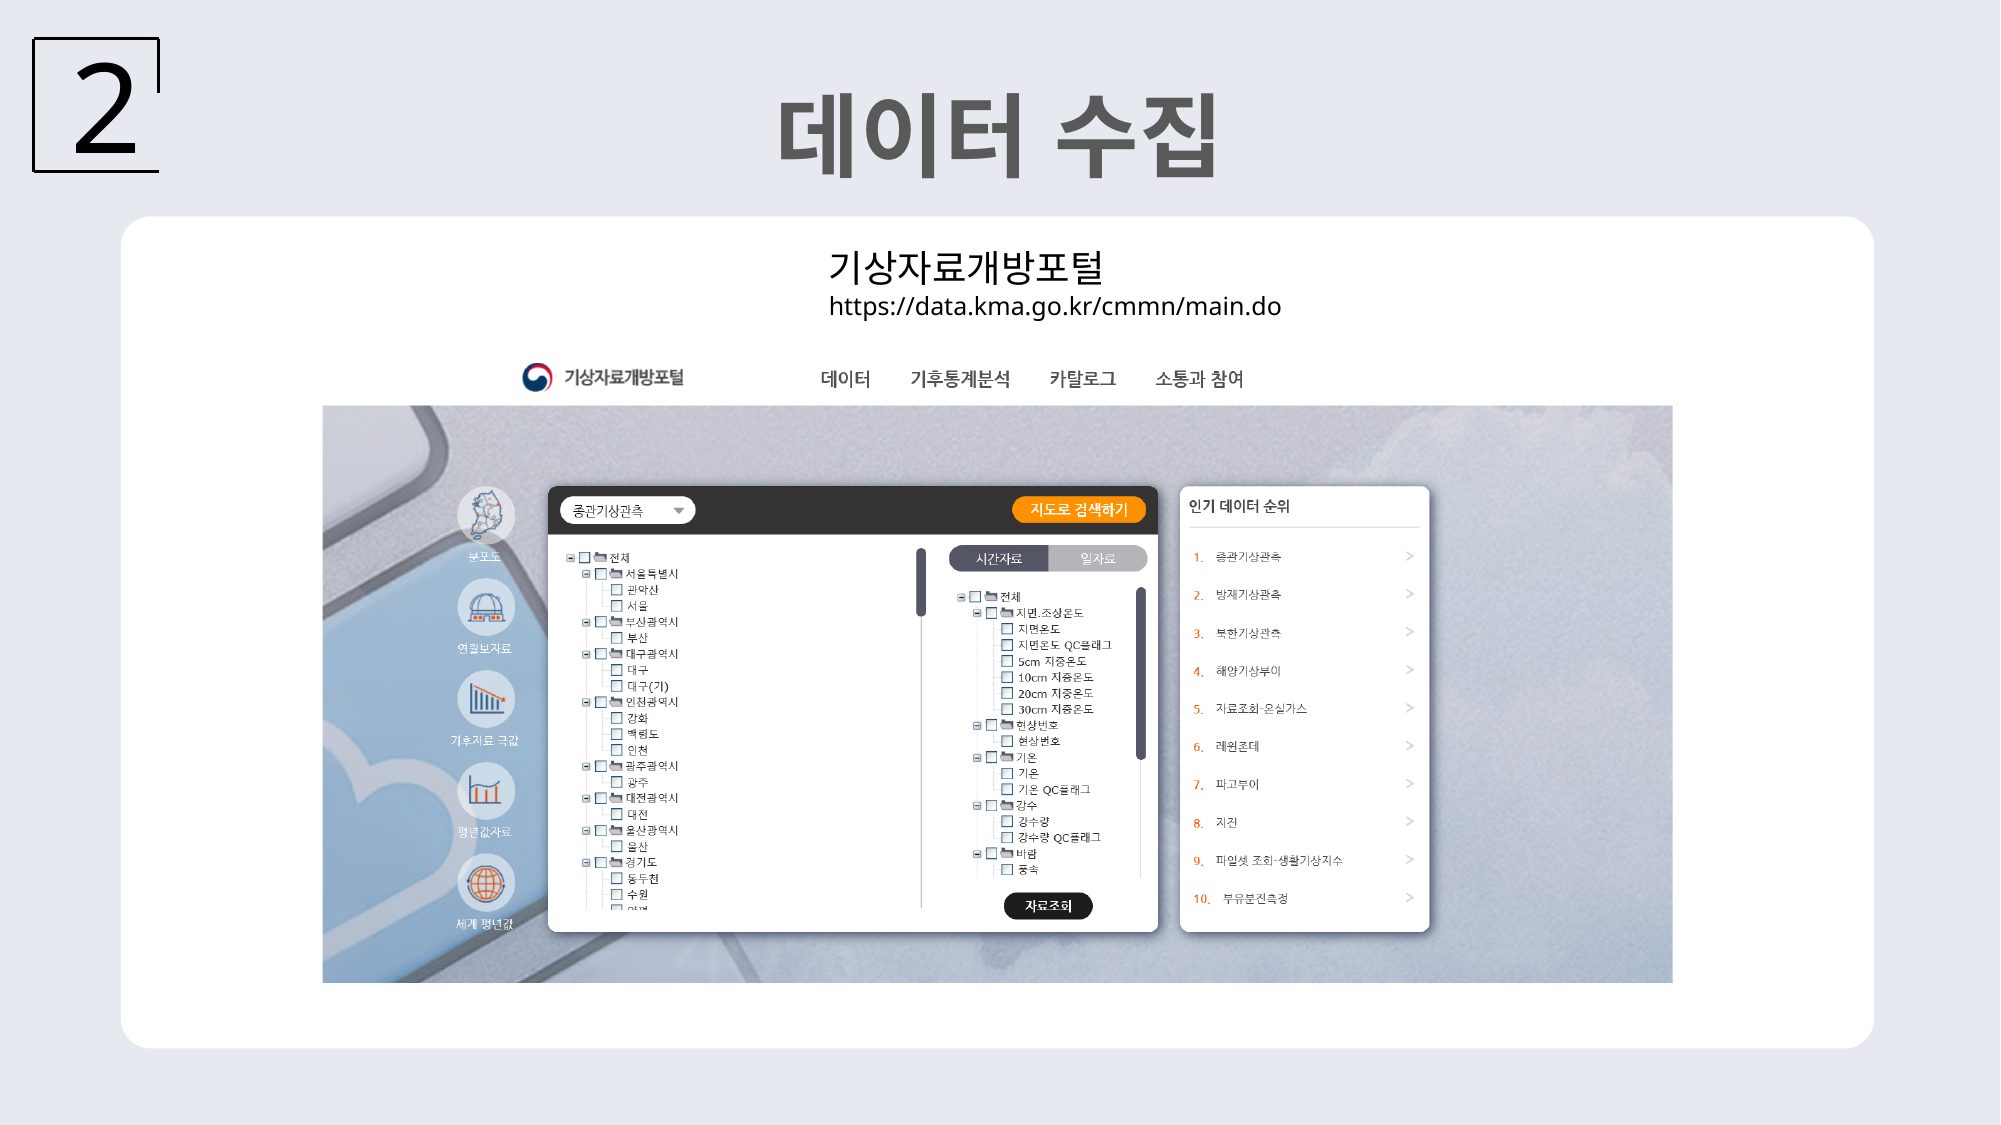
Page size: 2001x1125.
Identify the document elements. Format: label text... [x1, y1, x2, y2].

picture [322, 355, 1673, 983]
text_box 데이터 수집 [0, 16, 2000, 196]
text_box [33, 21, 166, 189]
text_box [119, 215, 1876, 1050]
text_box 기상자료개방포털 https://data.kma.go.kr/cmmn/main.do [813, 237, 1517, 328]
